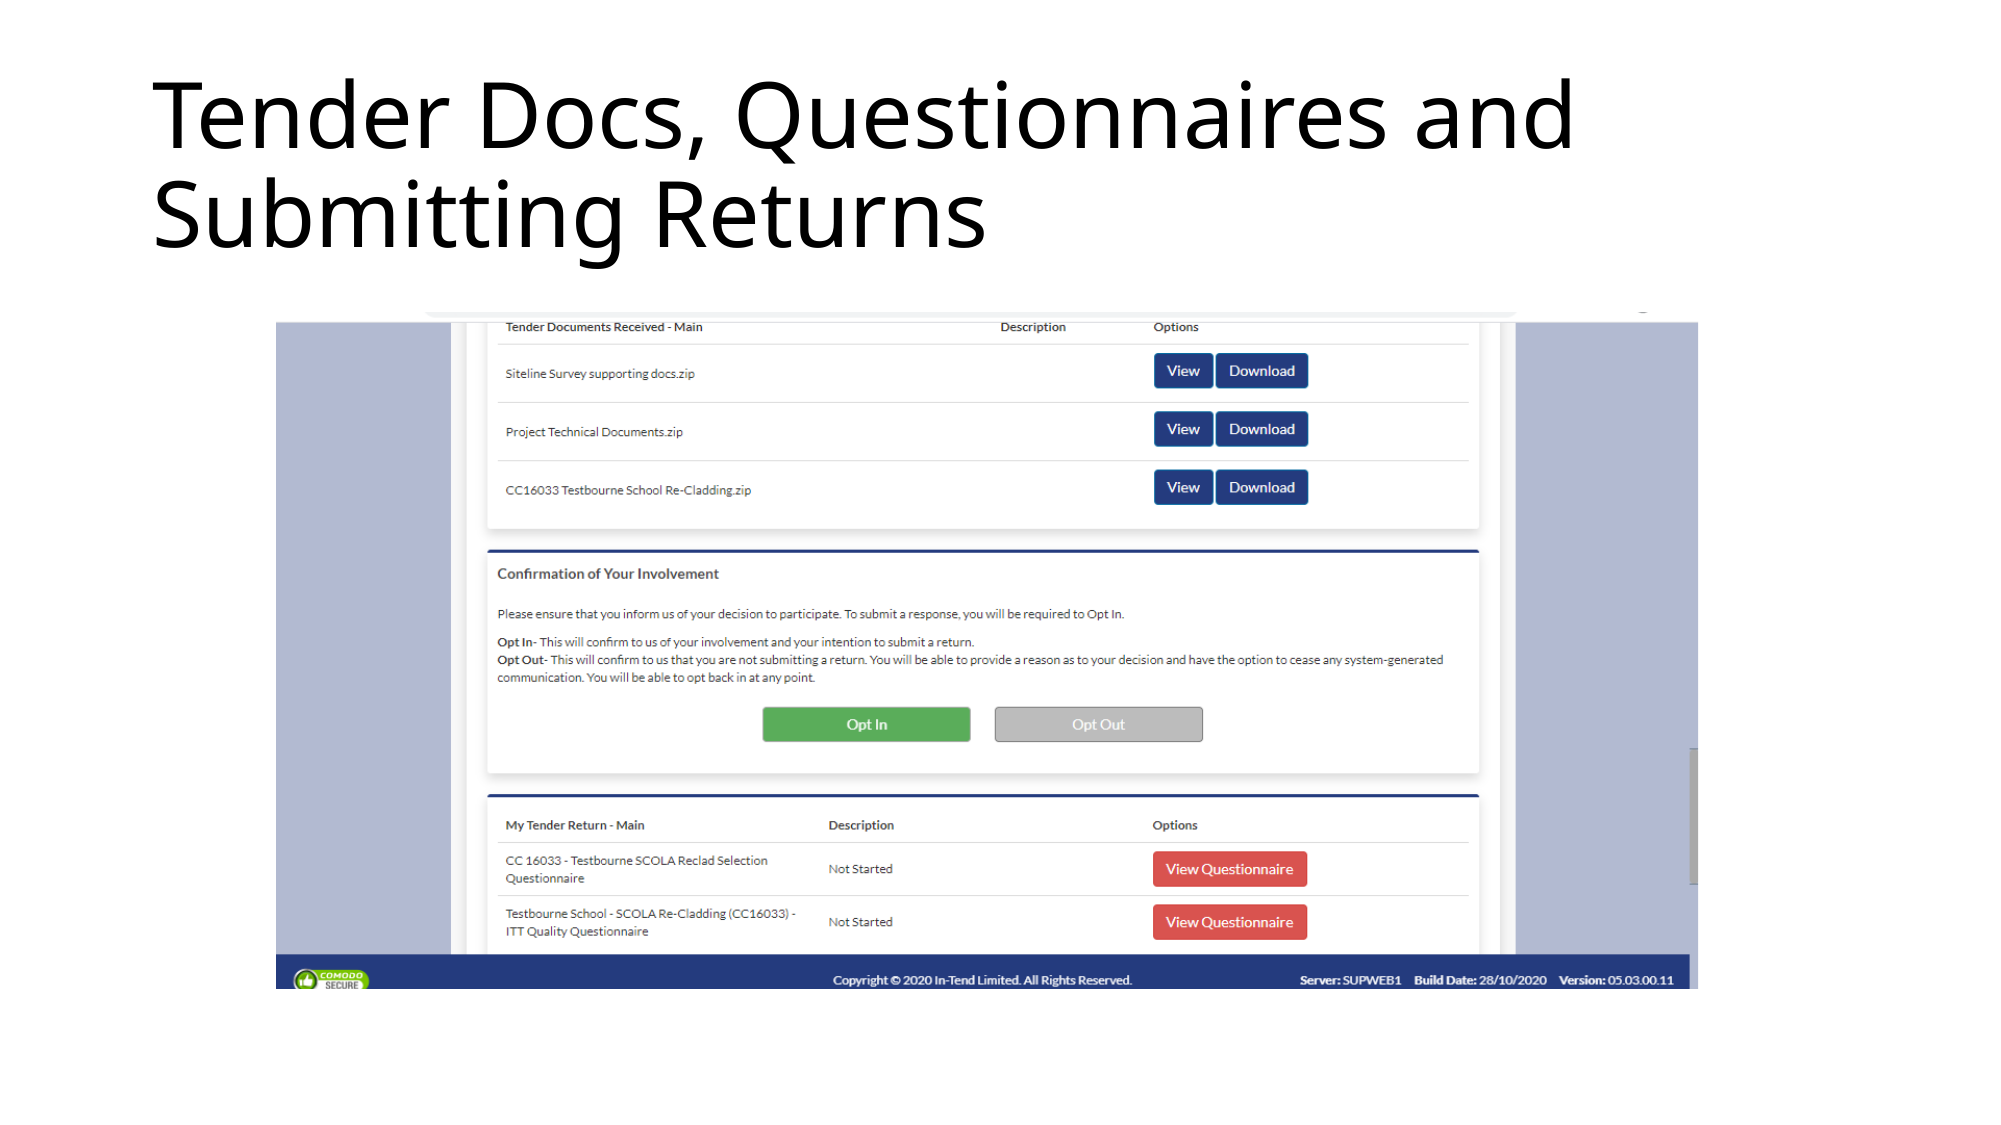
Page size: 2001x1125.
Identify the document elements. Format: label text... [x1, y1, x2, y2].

picture [275, 312, 1699, 989]
title Tender Docs, Questionnaires and Submitting Returns [137, 59, 1863, 278]
